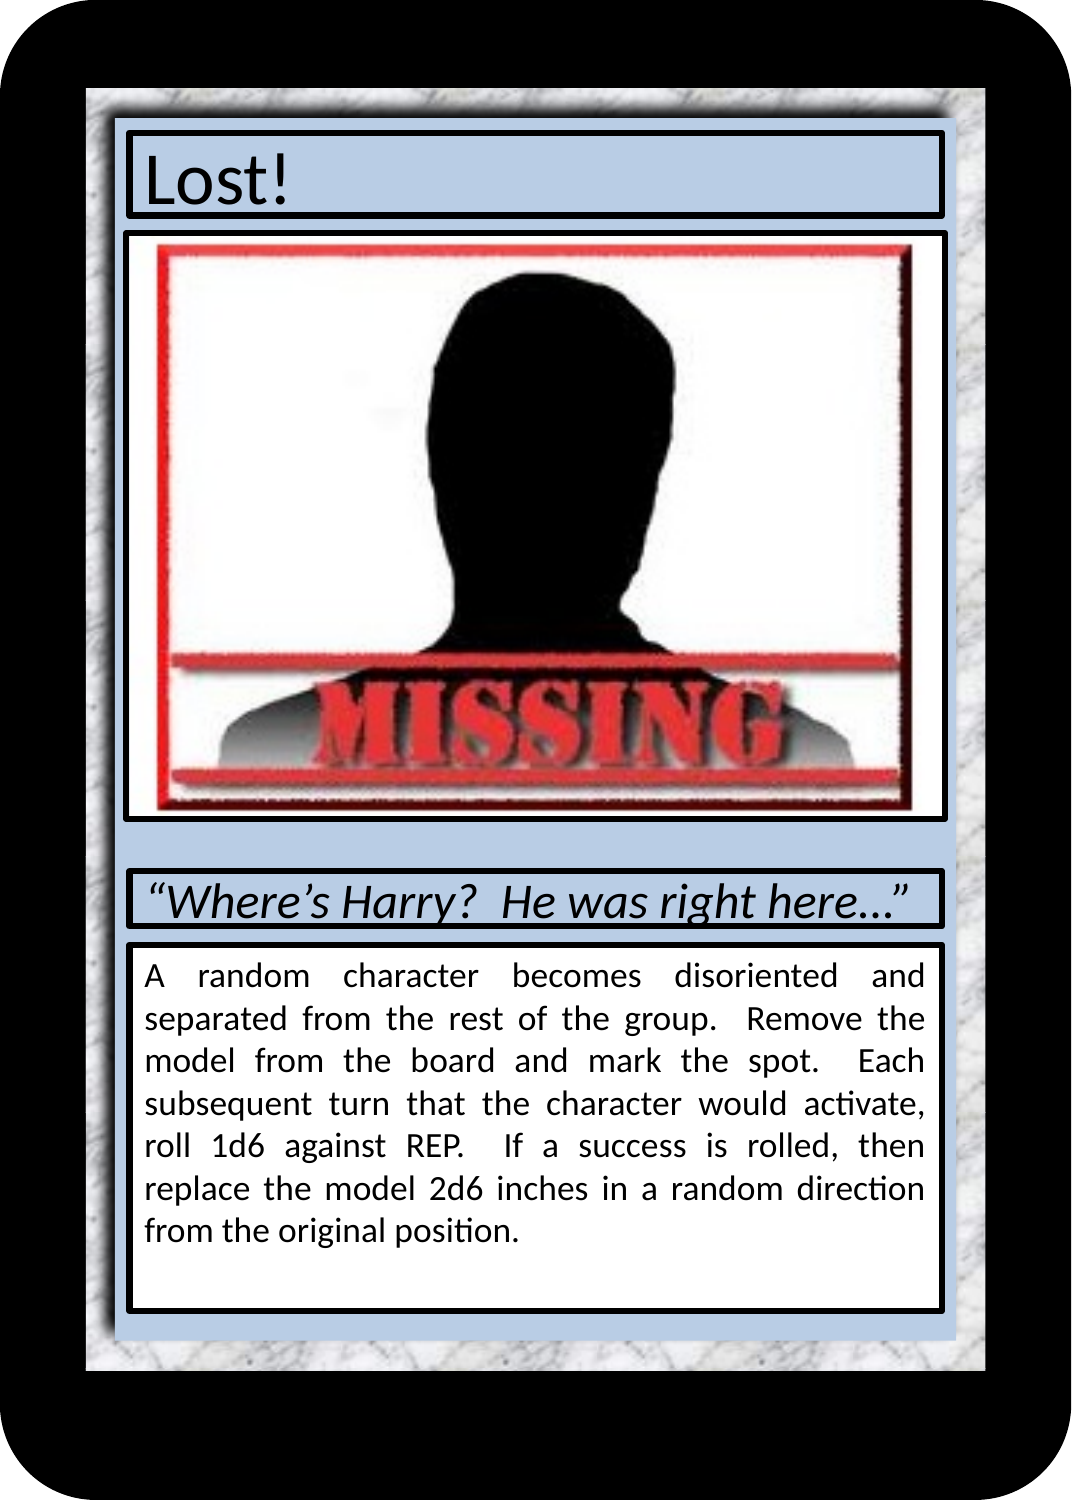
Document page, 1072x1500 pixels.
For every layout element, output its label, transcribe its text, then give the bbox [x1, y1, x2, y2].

title Lost! [126, 130, 945, 219]
picture [85, 88, 986, 1371]
list “Where’s Harry? He was right here...” [126, 868, 945, 929]
list A random character becomes disoriented and separated from the rest of the group. Remove the model from the board and mark the spot. Each subsequent turn that the character would activate, roll 1d6 against REP. If a success is rolled, then replace the model 2d6 inches in a random direction from the original position. [126, 942, 945, 1314]
